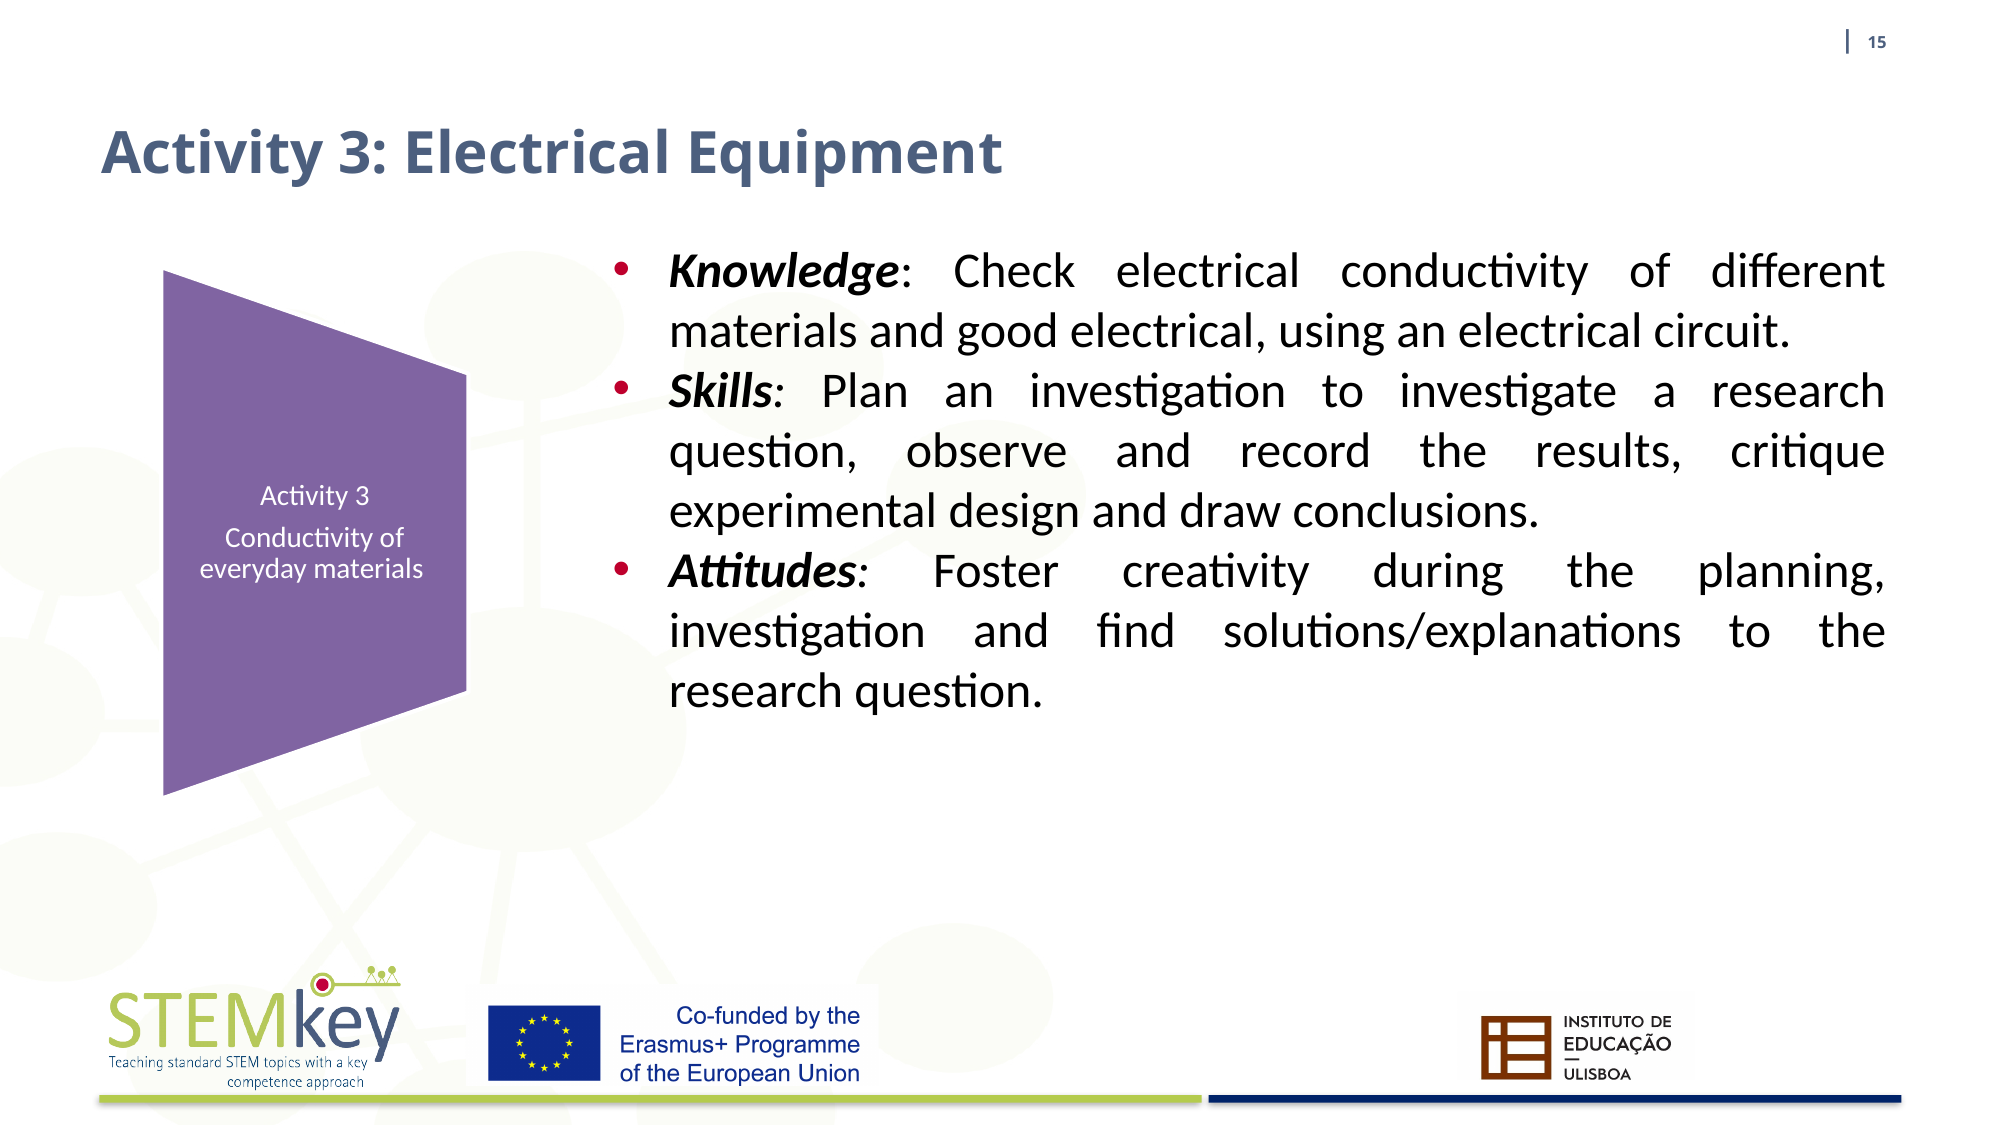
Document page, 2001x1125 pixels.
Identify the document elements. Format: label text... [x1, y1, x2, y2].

title Activity 3: Electrical Equipment [86, 97, 1641, 204]
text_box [161, 266, 469, 799]
picture [1457, 991, 1695, 1080]
text_box Knowledge: Check electrical conductivity of different materials and good electrical, using an electrical circuit. Skills: Plan an investigation to investigate a research question, observe and record the results, critique experimental design and draw conclusions. Attitudes: Foster creativity during the planning, investigation and find solutions/explanations to the research question. [597, 230, 1902, 895]
picture [99, 959, 404, 1095]
slide_number | 15 [1772, 9, 1902, 69]
picture [465, 984, 879, 1086]
